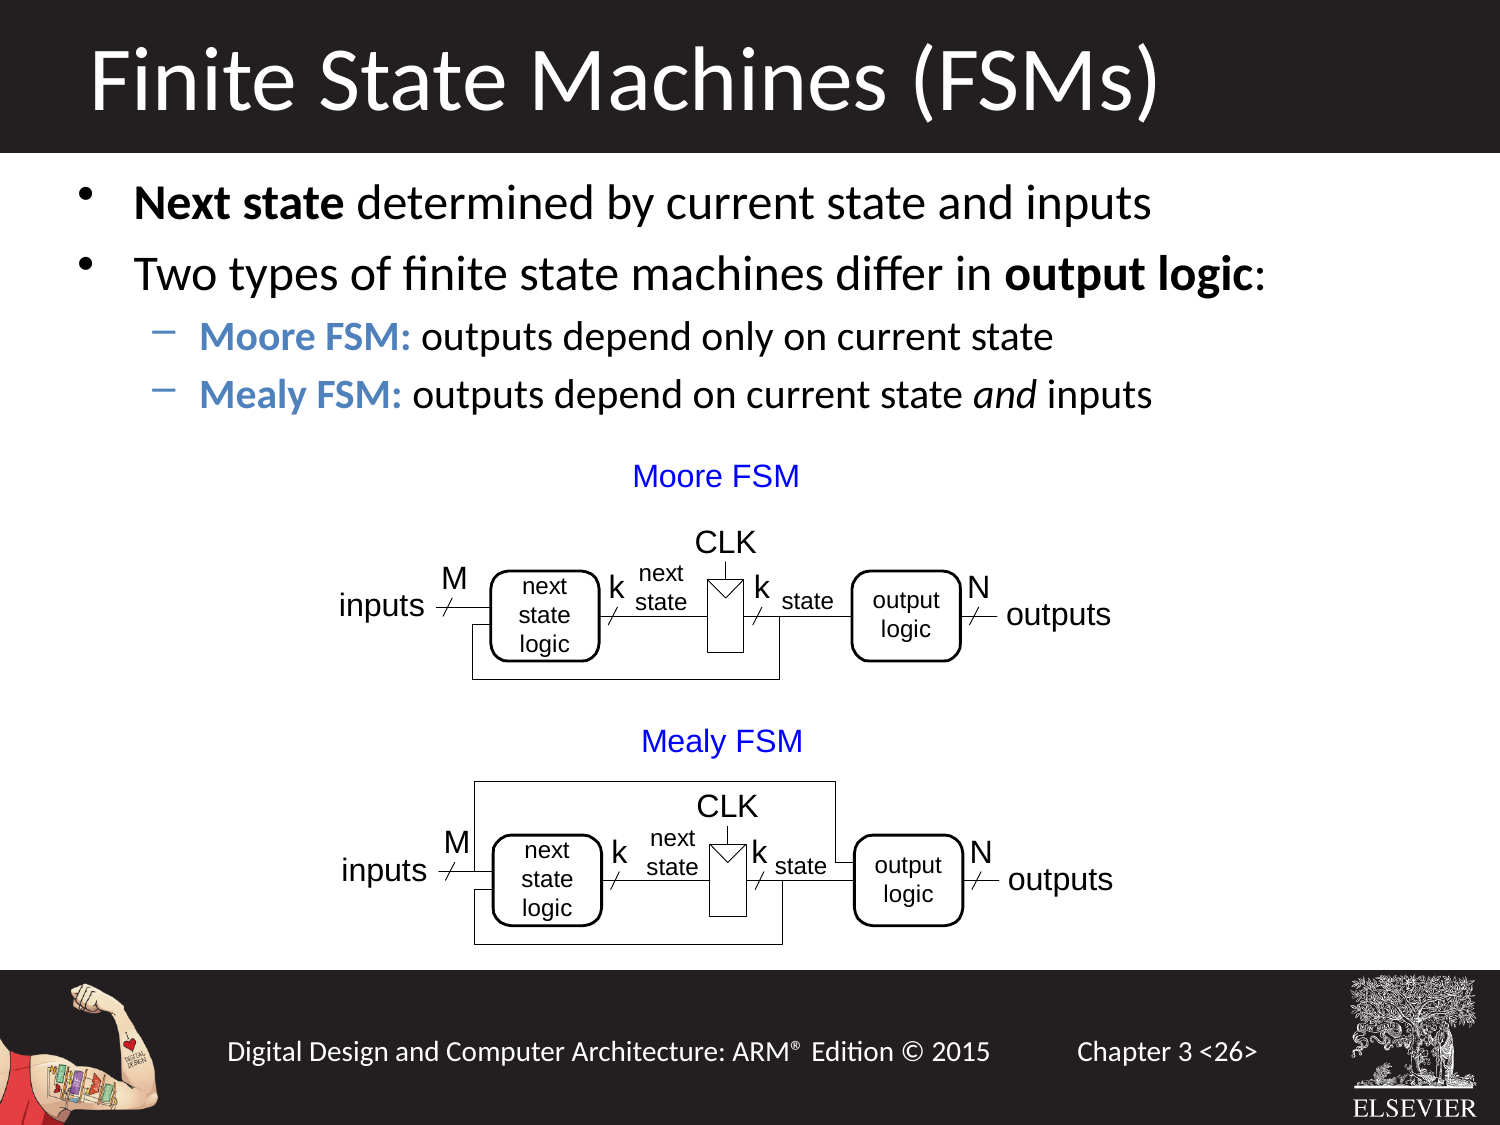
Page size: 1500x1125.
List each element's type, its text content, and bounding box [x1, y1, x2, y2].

picture [0, 979, 163, 1125]
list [312, 437, 1138, 949]
text_box Finite State Machines (FSMs) [75, 11, 1375, 136]
text_box [87, 174, 1413, 1025]
text_box Next state determined by current state and inputs Two types of finite state machines differ in output logic: Moore FSM: outputs depend only on current state Mealy FSM: outputs depend on current state and inputs [62, 162, 1388, 1013]
picture [1350, 974, 1477, 1117]
